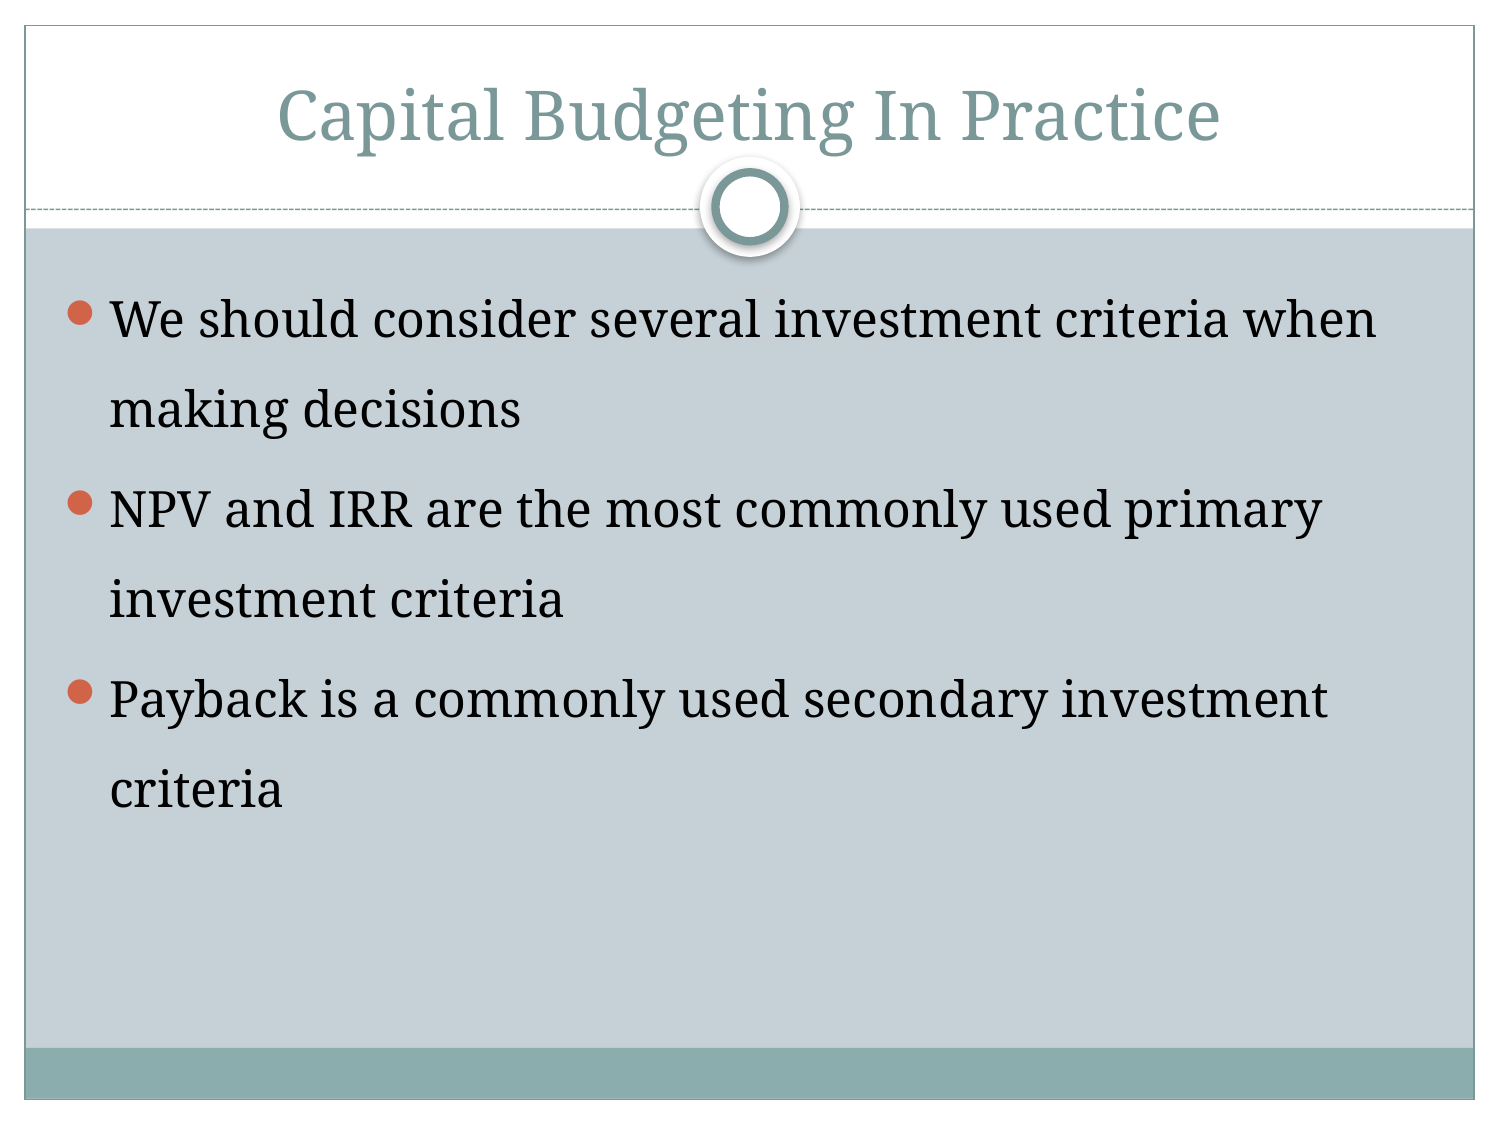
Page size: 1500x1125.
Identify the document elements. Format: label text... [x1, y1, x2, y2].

title Capital Budgeting In Practice [49, 37, 1450, 162]
text_box [232, 45, 1423, 233]
list We should consider several investment criteria when making decisions NPV and IRR are the most commonly used primary investment criteria Payback is a commonly used secondary investment criteria [49, 250, 1445, 1001]
